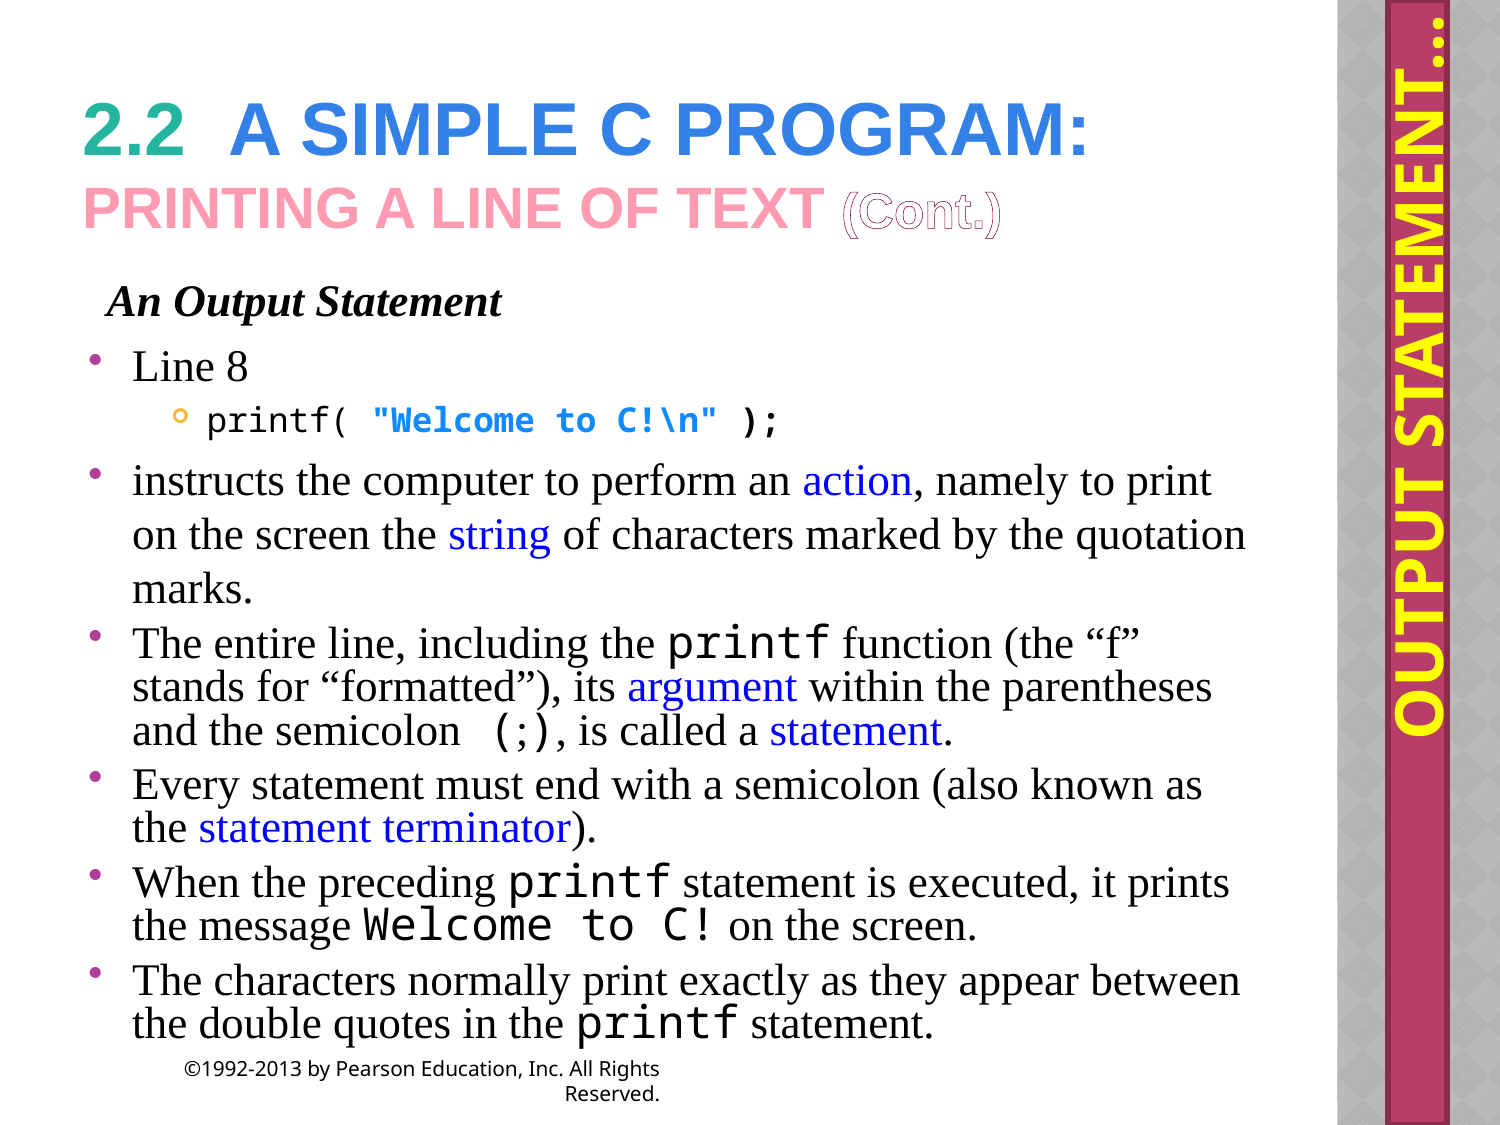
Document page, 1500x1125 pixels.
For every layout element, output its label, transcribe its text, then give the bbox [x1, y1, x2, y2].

footer ©1992-2013 by Pearson Education, Inc. All Rights Reserved. [75, 1075, 675, 1114]
list An Output Statement Line 8 printf( "Welcome to C!\n" ); instructs the computer to perform an action, namely to print on the screen the string of characters marked by the quotation marks. The entire line, including the printf function (the “f” stands for “formatted”), its argument within the parentheses and the semicolon (;), is called a statement. Every statement must end with a semicolon (also known as the statement terminator). When the preceding printf statement is executed, it prints the message Welcome to C! on the screen. The characters normally print exactly as they appear between the double quotes in the printf statement. [75, 264, 1263, 1059]
title 2.2 A Simple C Program: Printing a Line of Text (Cont.) [75, 52, 1263, 240]
text_box Output Statement… [1385, 0, 1450, 1125]
